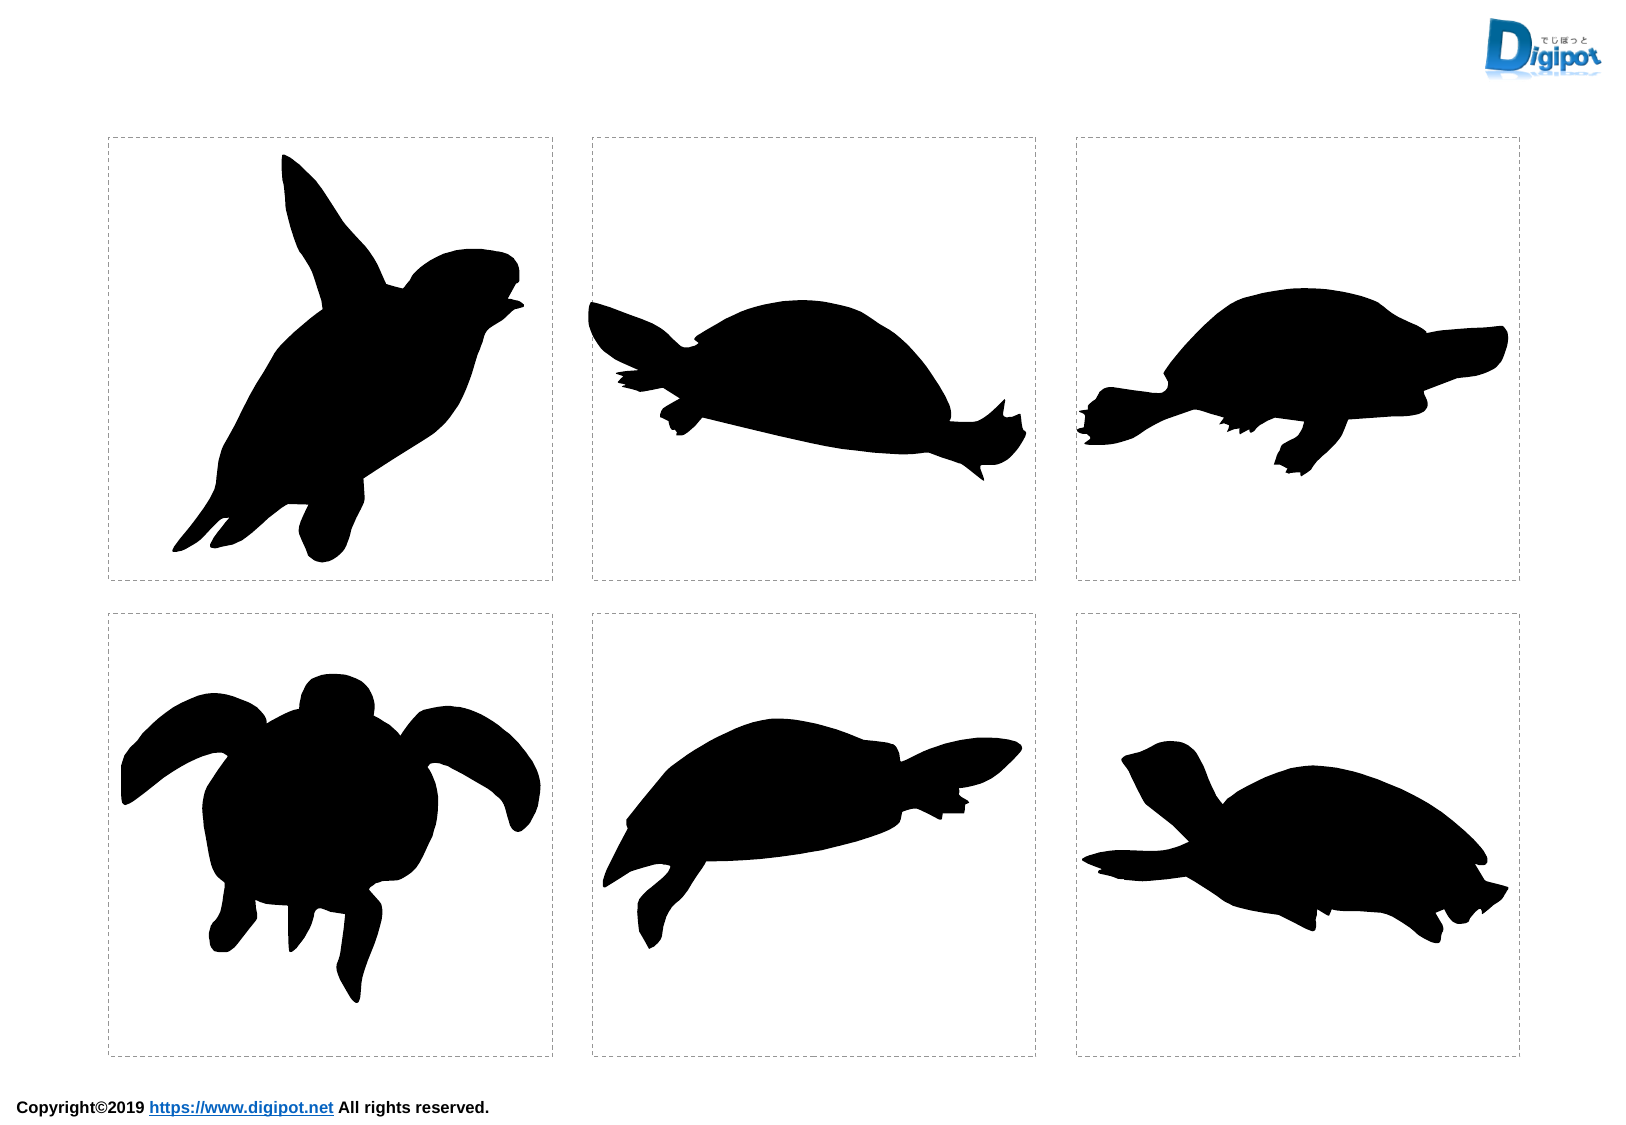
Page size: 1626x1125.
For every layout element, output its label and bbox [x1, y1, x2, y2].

text_box [588, 300, 1027, 481]
text_box [1076, 288, 1509, 477]
text_box [121, 673, 541, 1003]
text_box [602, 718, 1023, 949]
text_box [172, 154, 524, 563]
picture [1485, 18, 1602, 82]
text_box [1082, 740, 1509, 944]
